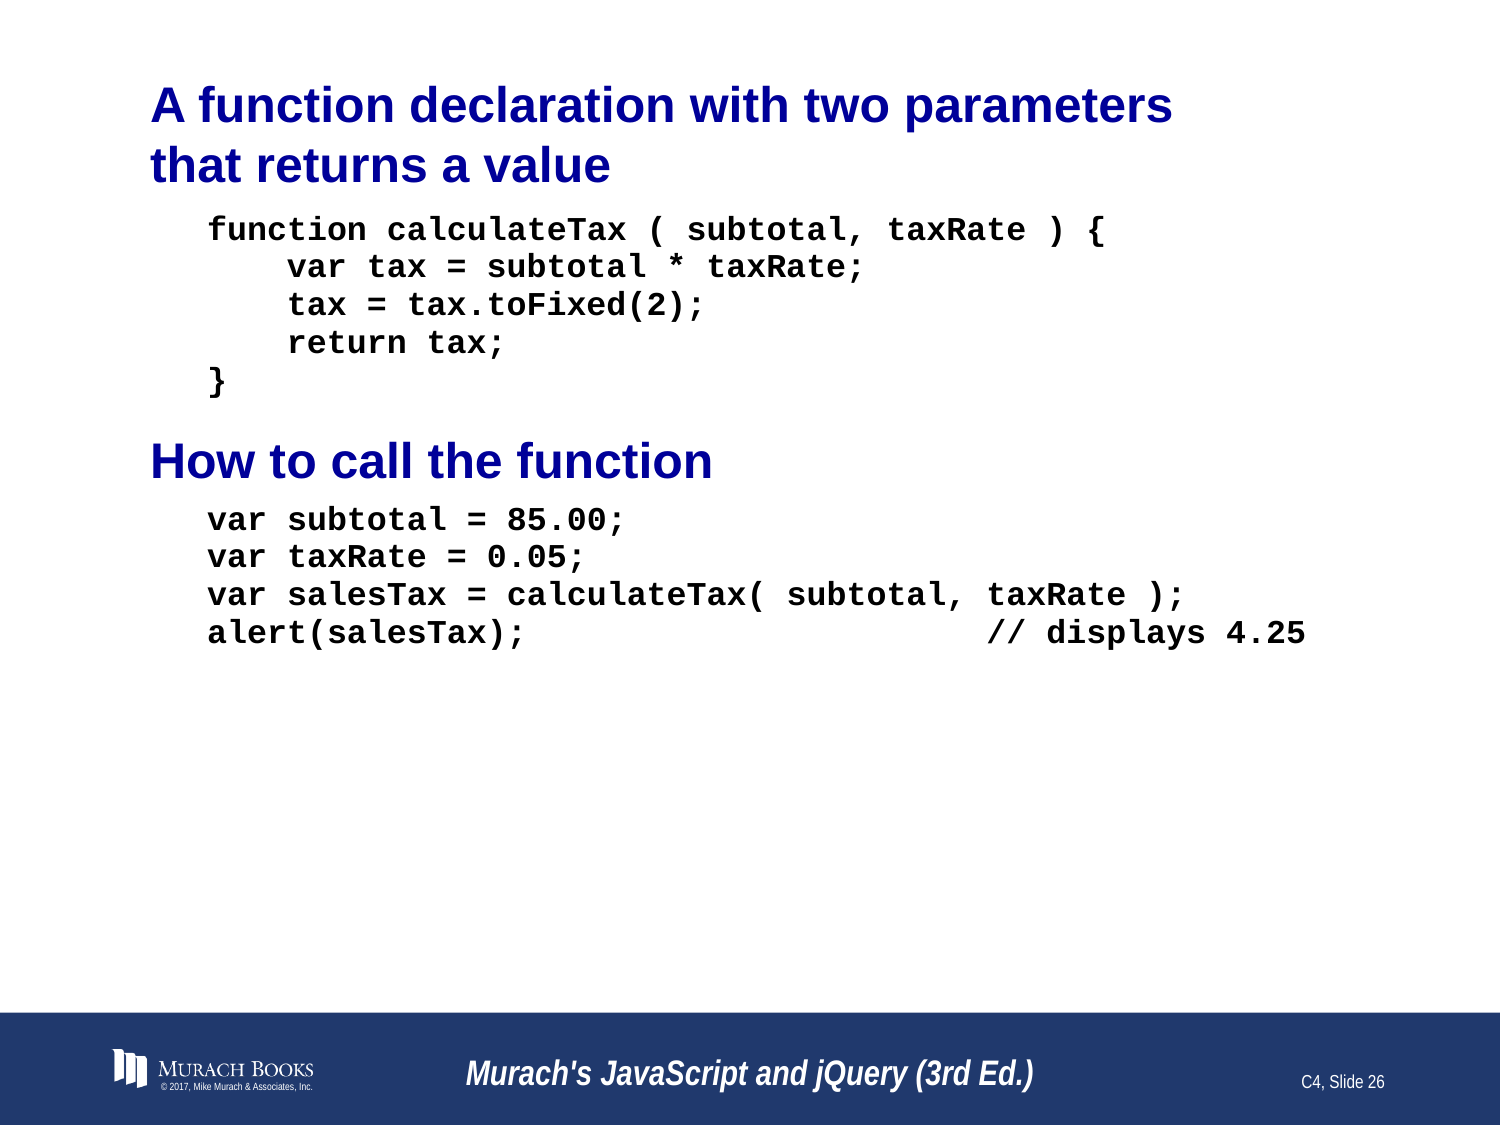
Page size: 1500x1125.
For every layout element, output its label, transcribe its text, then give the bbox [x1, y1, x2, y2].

slide_number C4, Slide 26 [1087, 1025, 1400, 1100]
slide_number Murach's JavaScript and jQuery (3rd Ed.) [463, 1025, 1050, 1100]
title A function declaration with two parameters that returns a value [150, 72, 1350, 194]
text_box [149, 212, 1350, 654]
footer © 2017, Mike Murach & Associates, Inc. [12, 1025, 463, 1100]
